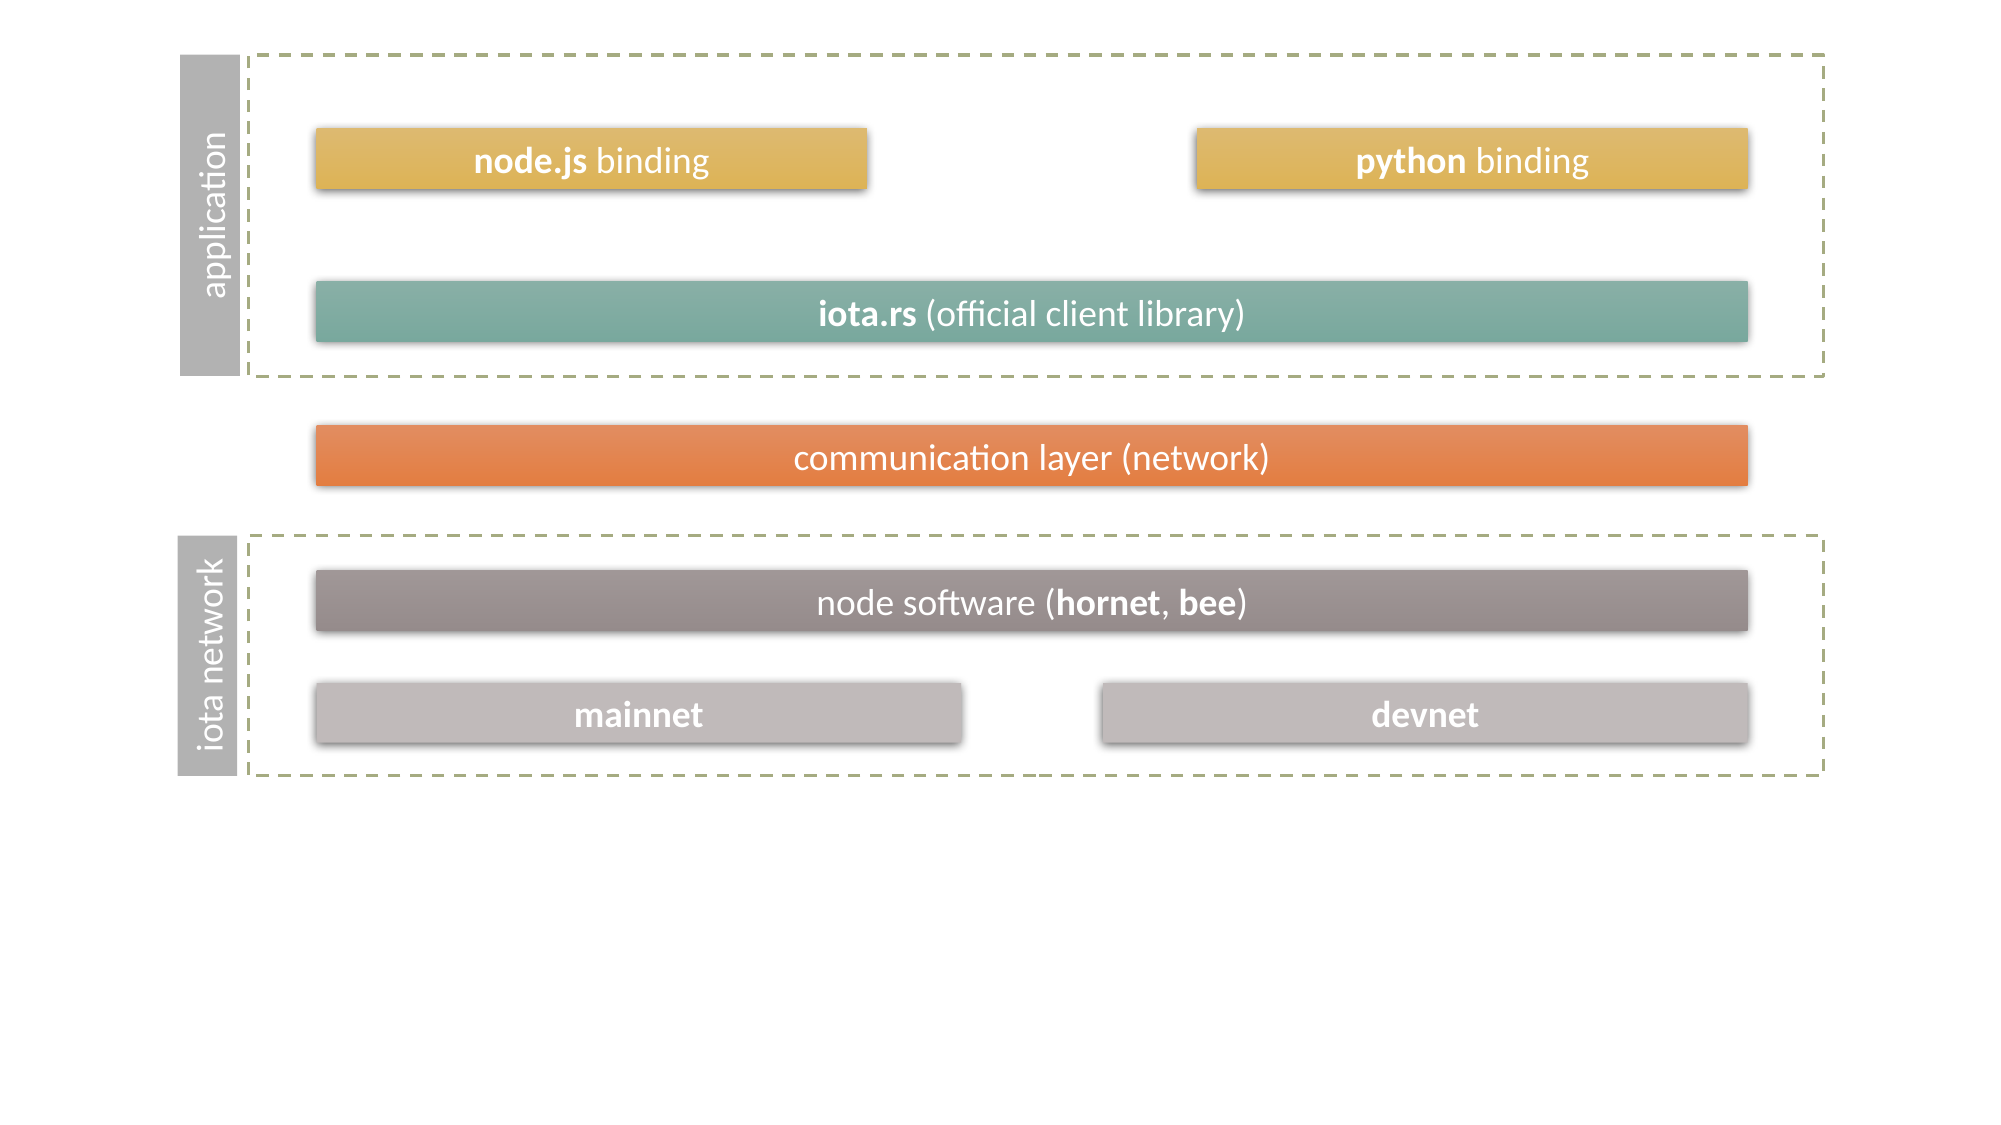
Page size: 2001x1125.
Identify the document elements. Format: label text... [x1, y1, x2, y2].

text_box iota network [177, 535, 238, 776]
text_box [248, 535, 1824, 776]
text_box communication layer (network) [316, 425, 1748, 486]
text_box application [180, 54, 240, 376]
text_box [248, 55, 1824, 377]
